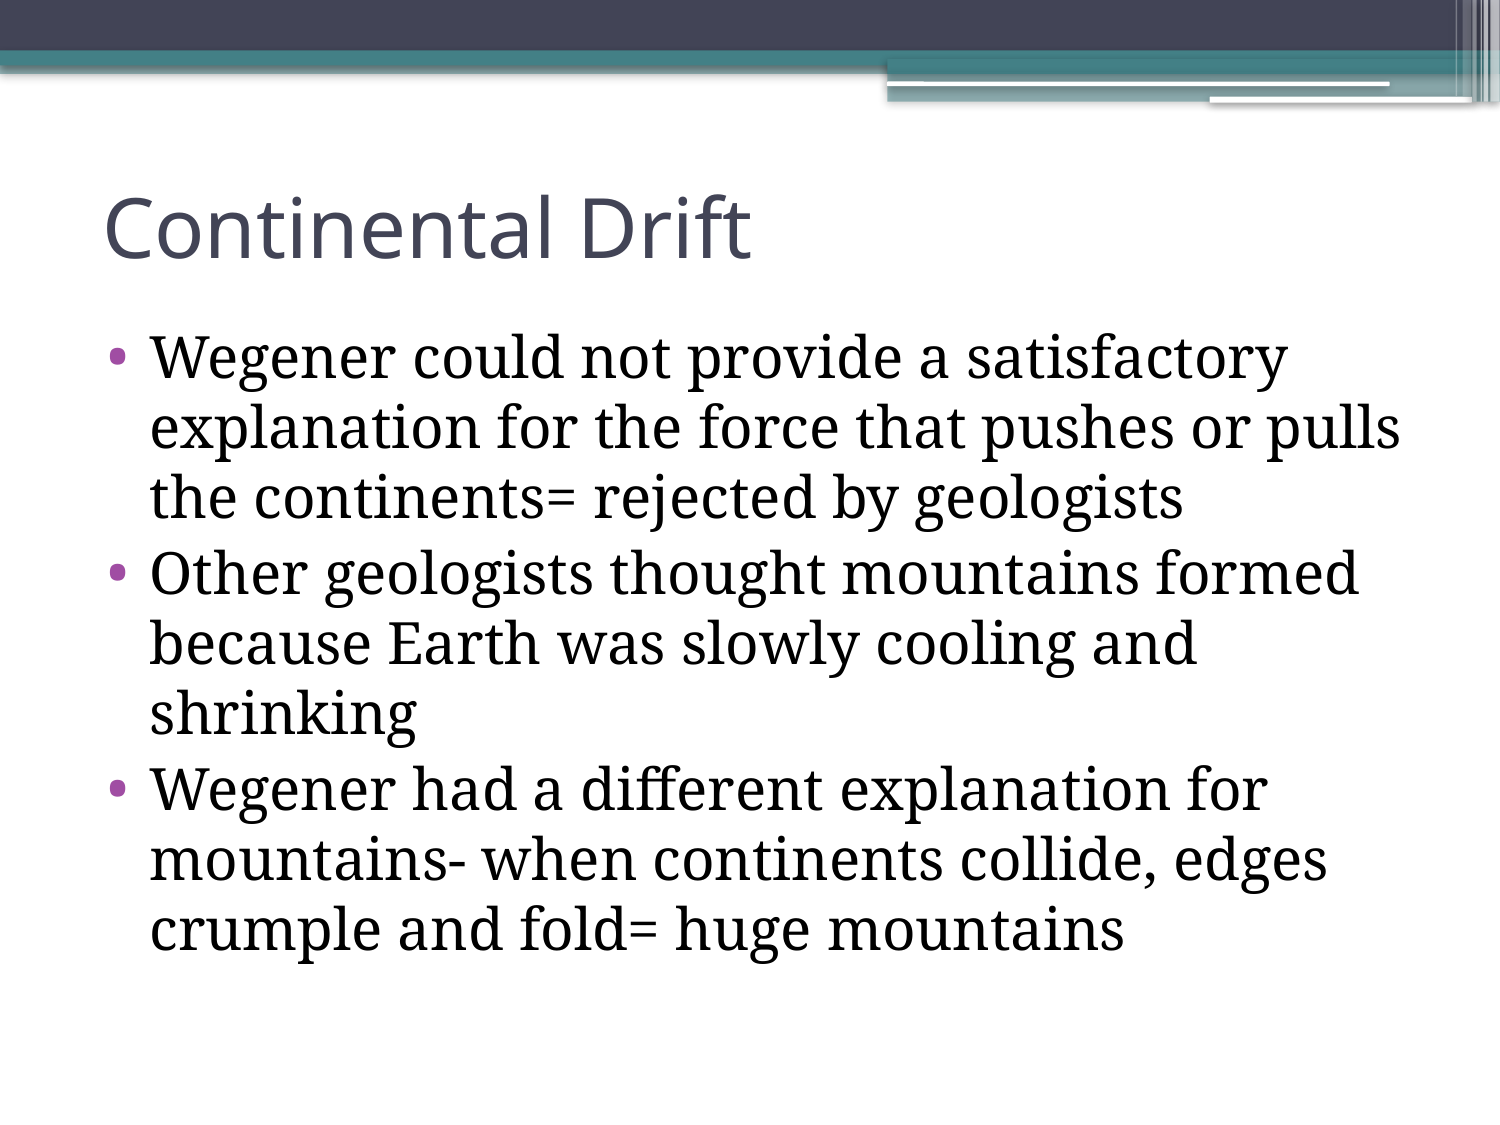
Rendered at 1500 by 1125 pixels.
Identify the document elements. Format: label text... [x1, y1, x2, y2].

title Continental Drift [87, 137, 1438, 313]
list Wegener could not provide a satisfactory explanation for the force that pushes or pulls the continents= rejected by geologists Other geologists thought mountains formed because Earth was slowly cooling and shrinking Wegener had a different explanation for mountains- when continents collide, edges crumple and fold= huge mountains [75, 312, 1425, 1079]
